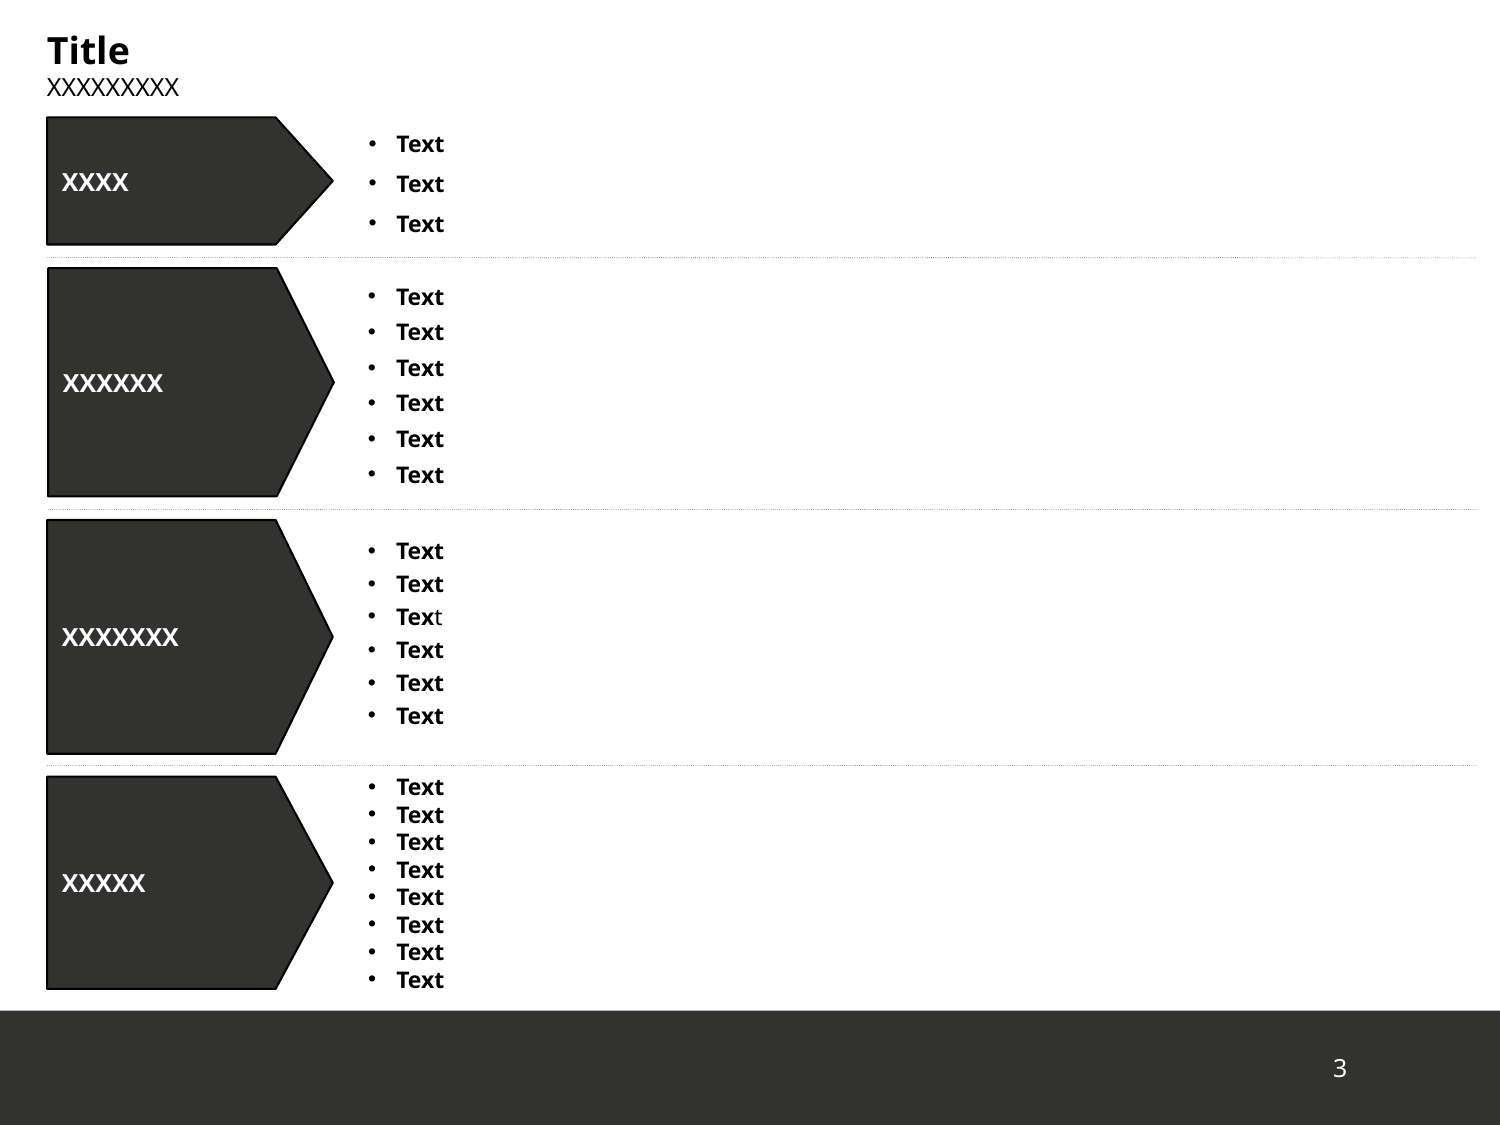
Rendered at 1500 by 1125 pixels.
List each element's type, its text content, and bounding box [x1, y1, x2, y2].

text_box XXXXX [47, 776, 333, 989]
text_box Text Text Text Text Text Text [353, 266, 1098, 496]
text_box Text Text Text Text Text Text [353, 523, 1443, 737]
text_box XXXX [47, 117, 333, 245]
text_box XXXXXXX [47, 519, 333, 754]
text_box Title XXXXXXXXX [46, 26, 1459, 102]
text_box XXXXXX [48, 268, 334, 497]
text_box Text Text Text Text Text Text Text Text [353, 765, 1460, 1000]
text_box Text Text Text [340, 129, 1429, 277]
